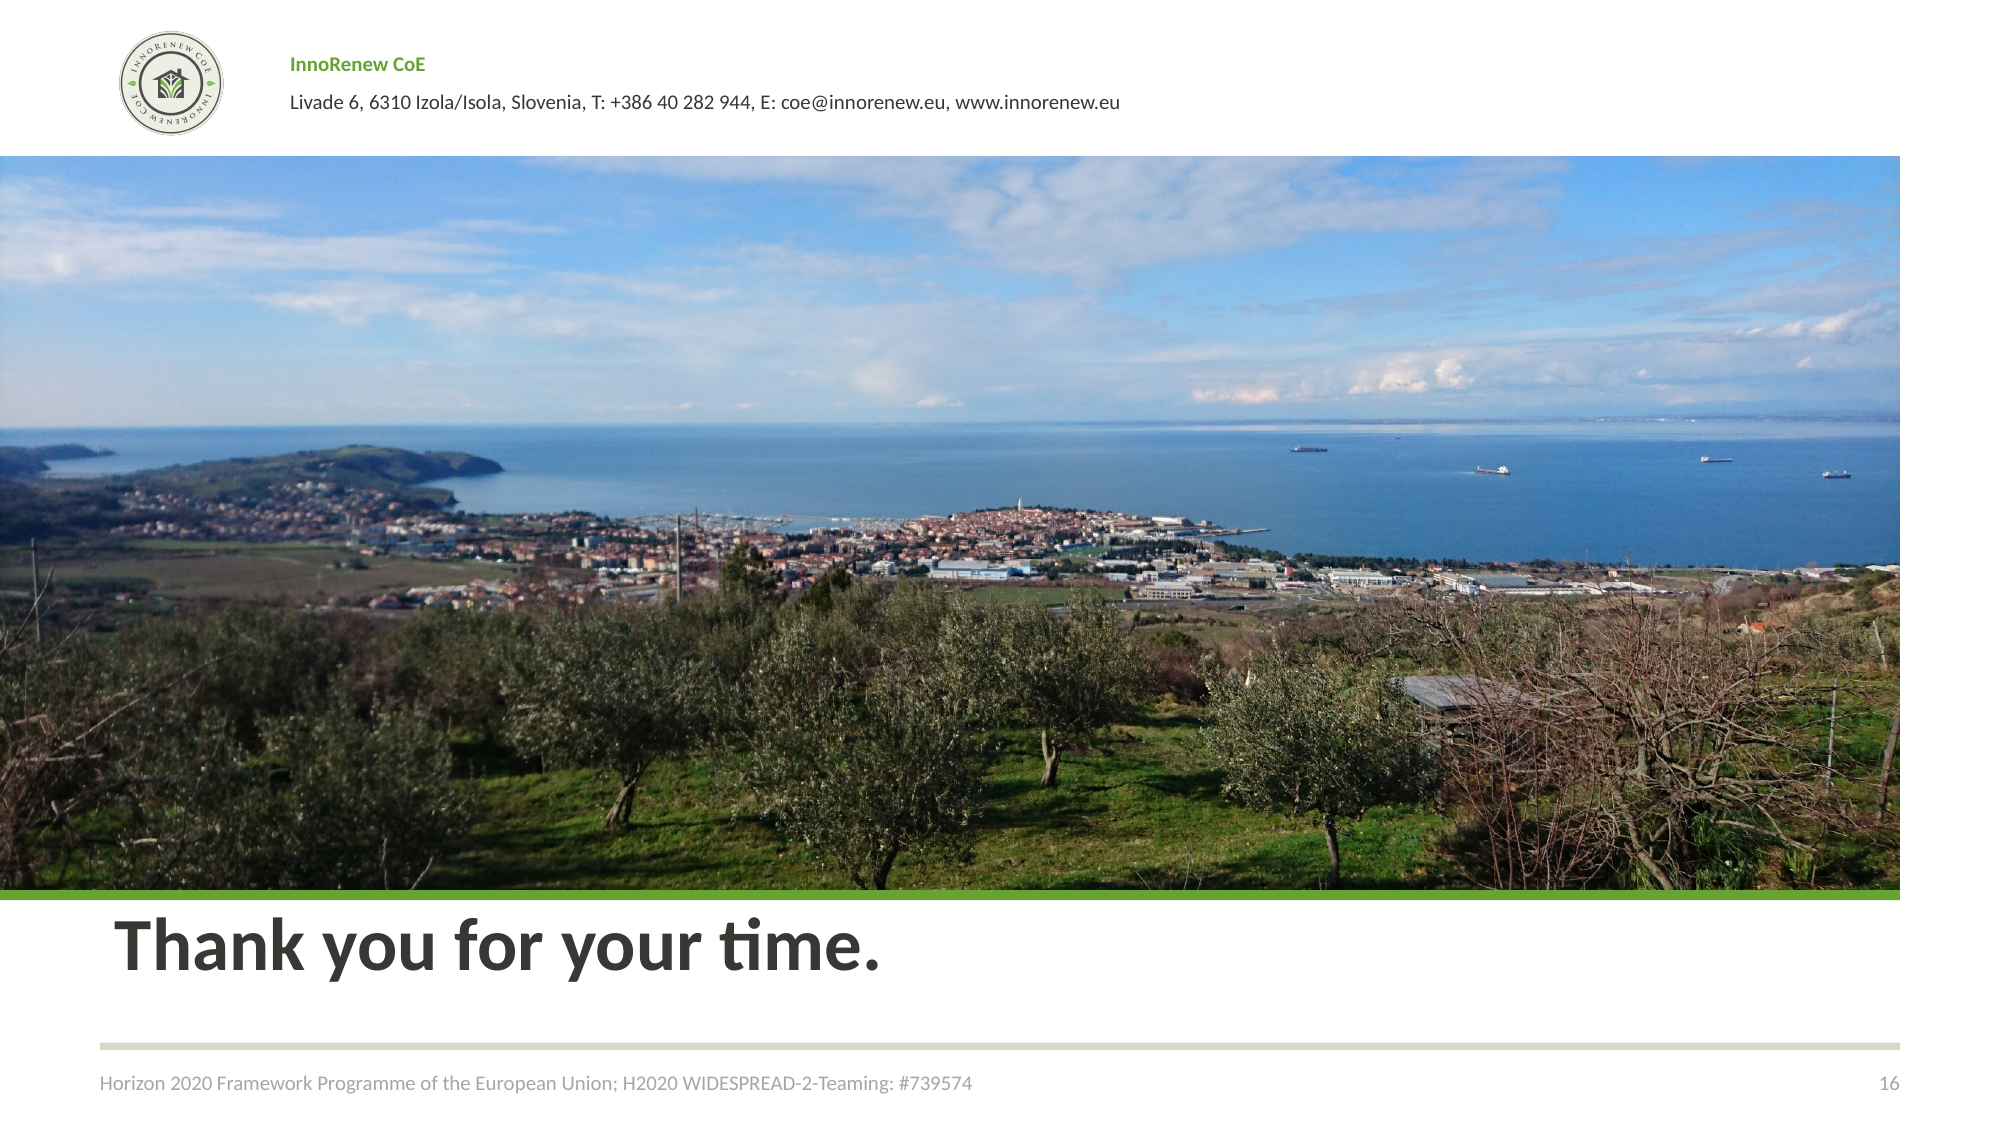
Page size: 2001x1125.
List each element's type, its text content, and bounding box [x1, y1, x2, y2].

picture [117, 30, 225, 137]
title Thank you for your time. [99, 900, 1900, 994]
footer Horizon 2020 Framework Programme of the European Union; H2020 WIDESPREAD-2-Teaming: #739574 [99, 1042, 1340, 1103]
slide_number 16 [1433, 1042, 1900, 1103]
picture [0, 156, 1901, 890]
